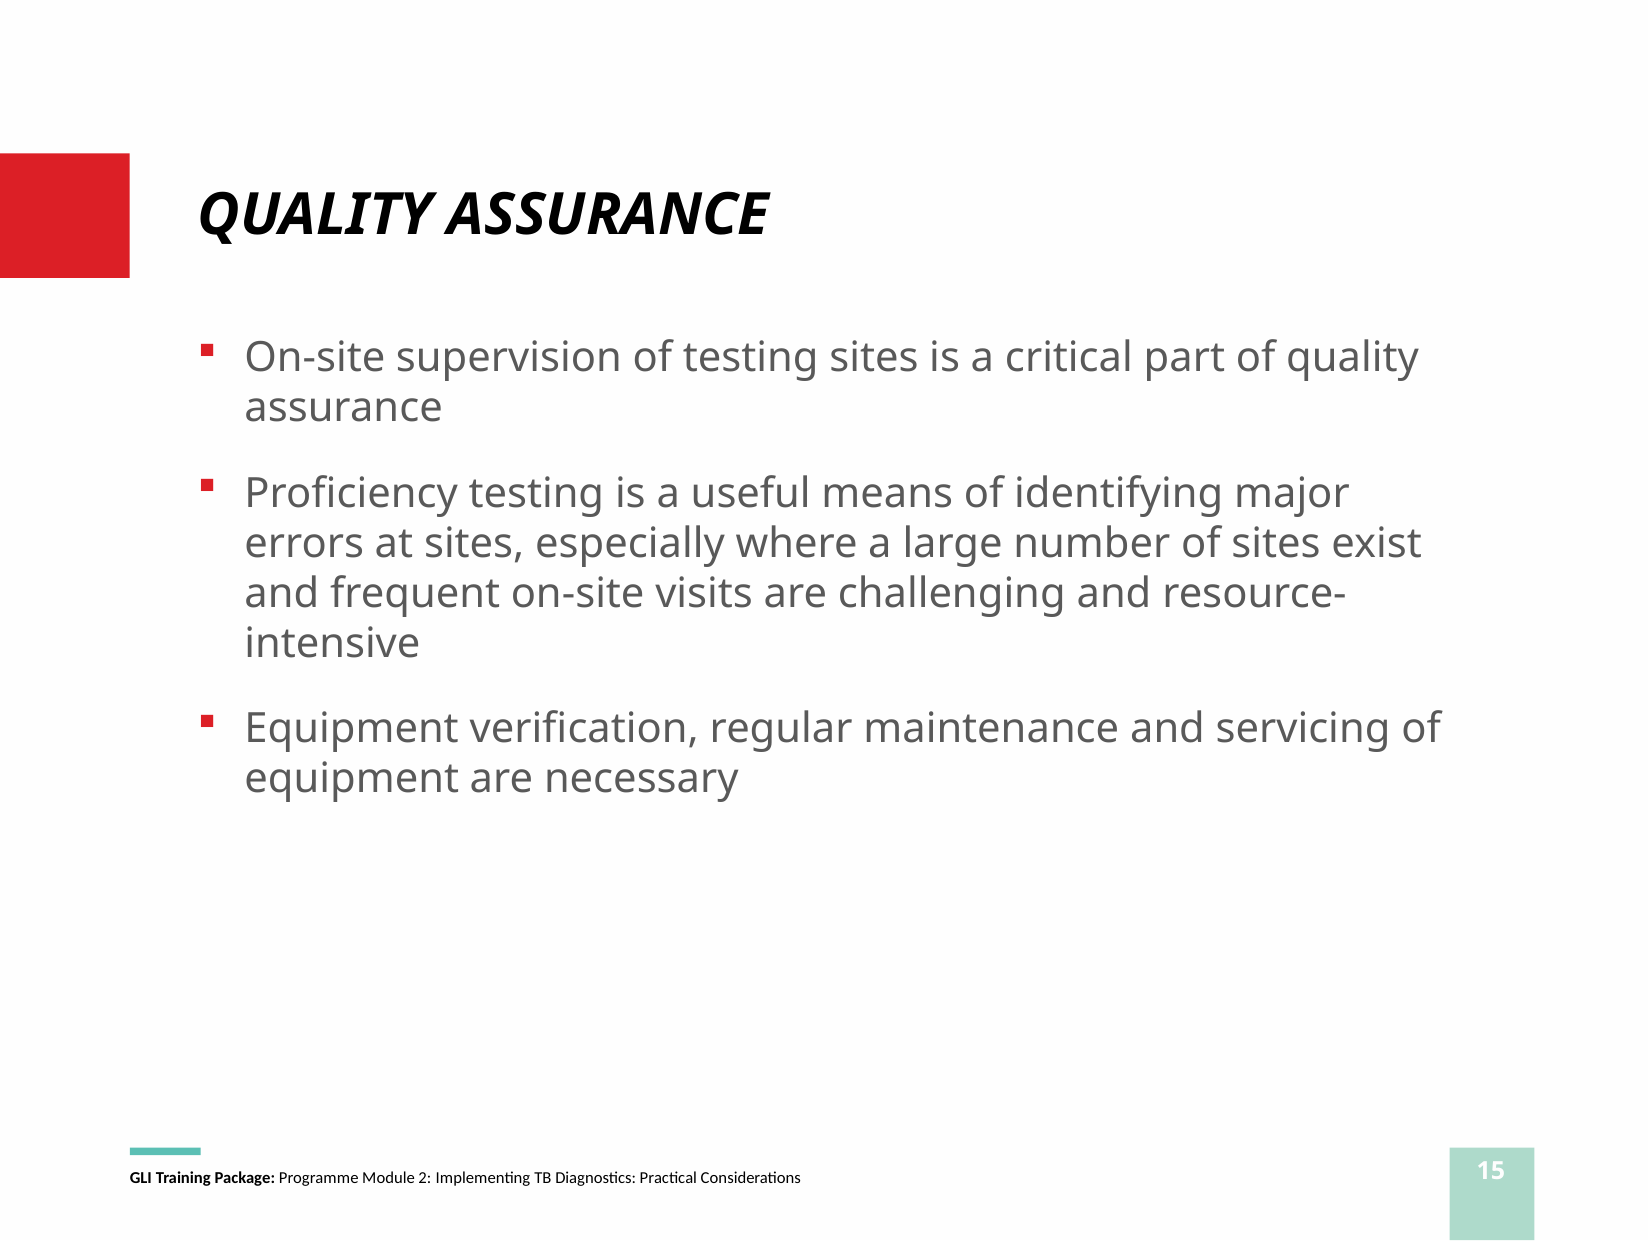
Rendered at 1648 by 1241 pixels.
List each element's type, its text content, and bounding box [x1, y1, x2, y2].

list On-site supervision of testing sites is a critical part of quality assurance Proficiency testing is a useful means of identifying major errors at sites, especially where a large number of sites exist and frequent on-site visits are challenging and resource-intensive Equipment verification, regular maintenance and servicing of equipment are necessary [197, 330, 1450, 1087]
title QUALITY ASSURANCE [197, 153, 1450, 278]
